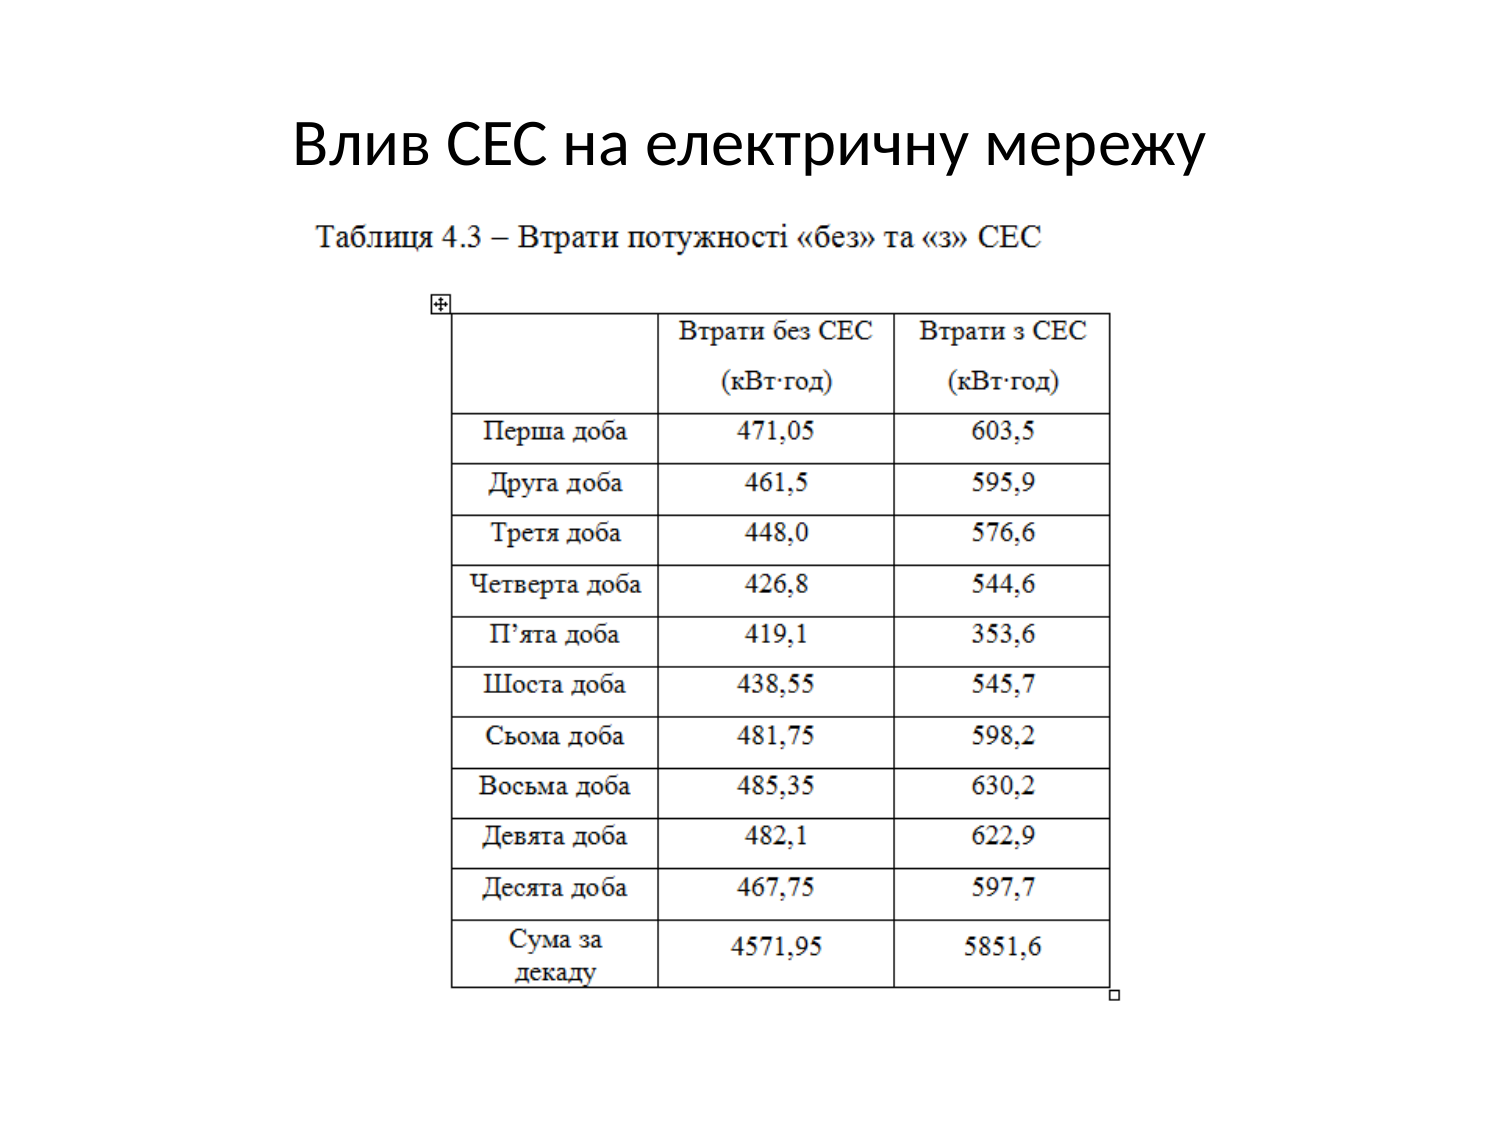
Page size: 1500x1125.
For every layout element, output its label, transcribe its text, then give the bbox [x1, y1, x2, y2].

picture [300, 219, 1129, 1012]
title Влив СЕС на електричну мережу [74, 44, 1426, 233]
